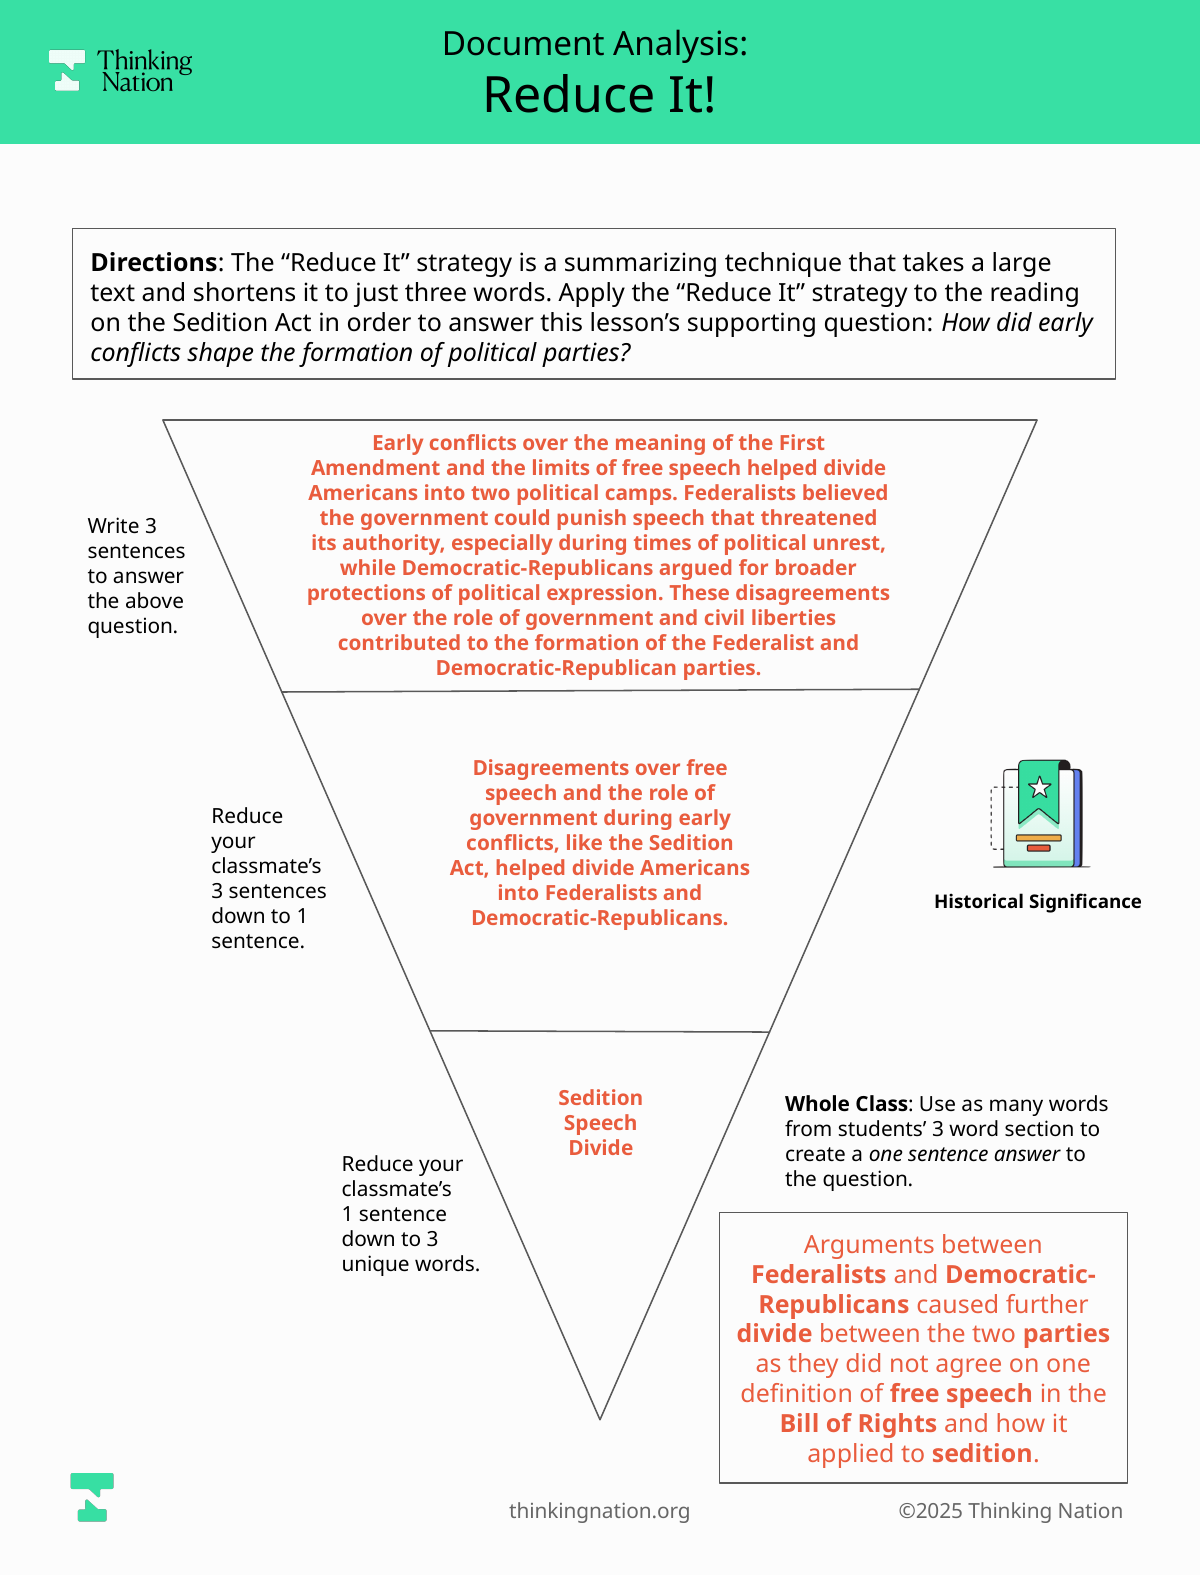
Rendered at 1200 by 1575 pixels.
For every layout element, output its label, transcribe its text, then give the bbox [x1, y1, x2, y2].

text_box [162, 420, 291, 689]
picture [58, 1463, 126, 1531]
text_box ©2025 Thinking Nation [854, 1483, 1139, 1532]
text_box Historical Significance [905, 874, 1176, 923]
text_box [281, 689, 920, 693]
text_box thinkingnation.org [457, 1483, 742, 1532]
text_box [906, 420, 1038, 688]
text_box Arguments between Federalists and Democratic-Republicans caused further divide between the two parties as they did not agree on one definition of free speech in the Bill of Rights and how it applied to sedition. [719, 1212, 1128, 1484]
text_box Write 3 sentences to answer the above question. [72, 497, 223, 642]
text_box [285, 701, 915, 1030]
text_box Reduce your classmate’s 3 sentences down to 1 sentence. [196, 787, 347, 967]
text_box Reduce your classmate’s 1 sentence down to 3 unique words. [326, 1135, 507, 1315]
picture [33, 35, 197, 104]
text_box Directions: The “Reduce It” strategy is a summarizing technique that takes a large text and shortens it to just three words. Apply the “Reduce It” strategy to the reading on the Sedition Act in order to answer this lesson’s supporting question: How did early conflicts shape the formation of political parties? [72, 228, 1116, 380]
text_box [433, 1040, 767, 1420]
text_box Document Analysis: Reduce It! [0, 0, 1200, 144]
text_box Disagreements over free speech and the role of government during early conflicts, like the Sedition Act, helped divide Americans into Federalists and Democratic-Republicans. [429, 707, 771, 977]
text_box Early conflicts over the meaning of the First Amendment and the limits of free speech helped divide Americans into two political camps. Federalists believed the government could punish speech that threatened its authority, especially during times of political unrest, while Democratic-Republicans argued for broader protections of political expression. These disagreements over the role of government and civil liberties contributed to the formation of the Federalist and Democratic-Republican parties. [291, 419, 906, 687]
text_box Sedition Speech Divide [511, 1040, 691, 1212]
text_box Whole Class: Use as many words from students’ 3 word section to create a one sentence answer to the question. [770, 1075, 1129, 1198]
picture [965, 738, 1117, 890]
